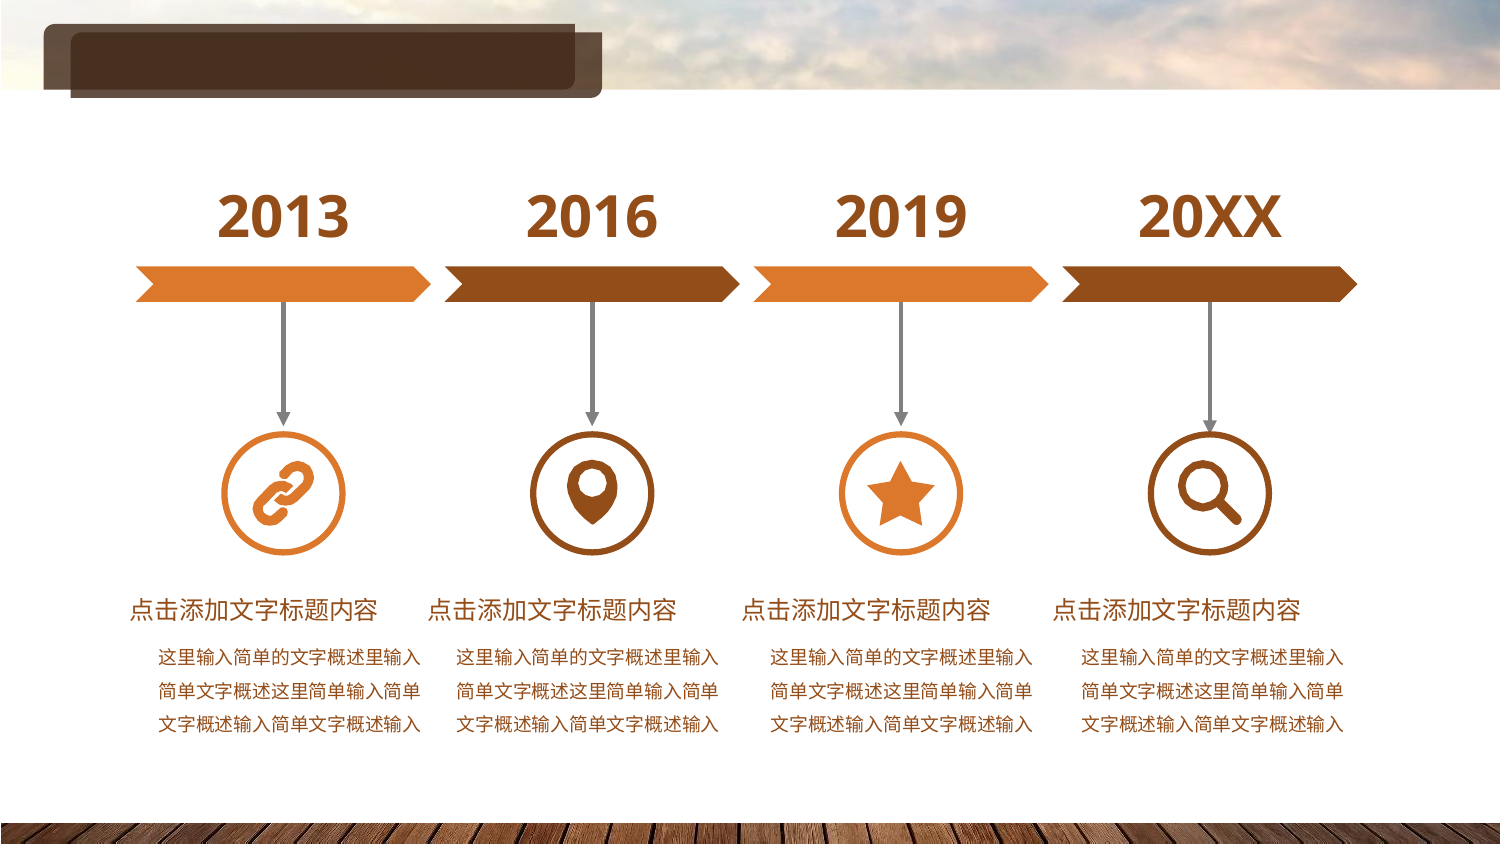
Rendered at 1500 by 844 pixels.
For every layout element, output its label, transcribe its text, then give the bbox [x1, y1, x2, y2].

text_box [1150, 434, 1269, 553]
picture [1, 823, 1500, 844]
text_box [841, 434, 961, 553]
text_box 20XX [1123, 171, 1297, 257]
text_box 2016 [510, 171, 674, 257]
text_box 点击添加文字标题内容 [114, 571, 412, 632]
text_box [1062, 266, 1358, 302]
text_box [224, 434, 343, 553]
text_box 这里输入简单的文字概述里输入简单文字概述这里简单输入简单文字概述输入简单文字概述输入 [143, 627, 441, 743]
text_box 2019 [819, 171, 983, 257]
text_box 点击添加文字标题内容 [412, 571, 726, 632]
text_box [444, 266, 740, 284]
text_box 这里输入简单的文字概述里输入简单文字概述这里简单输入简单文字概述输入简单文字概述输入 [441, 627, 749, 743]
text_box 点击添加文字标题内容 [1037, 571, 1386, 632]
text_box 这里输入简单的文字概述里输入简单文字概述这里简单输入简单文字概述输入简单文字概述输入 [755, 627, 1063, 743]
text_box 2013 [202, 171, 365, 257]
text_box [283, 284, 1210, 427]
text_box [533, 434, 652, 553]
picture [1, 0, 1500, 89]
text_box 这里输入简单的文字概述里输入简单文字概述这里简单输入简单文字概述输入简单文字概述输入 [1066, 627, 1373, 743]
text_box [135, 266, 431, 302]
text_box [753, 266, 1049, 284]
text_box 点击添加文字标题内容 [726, 571, 1037, 632]
